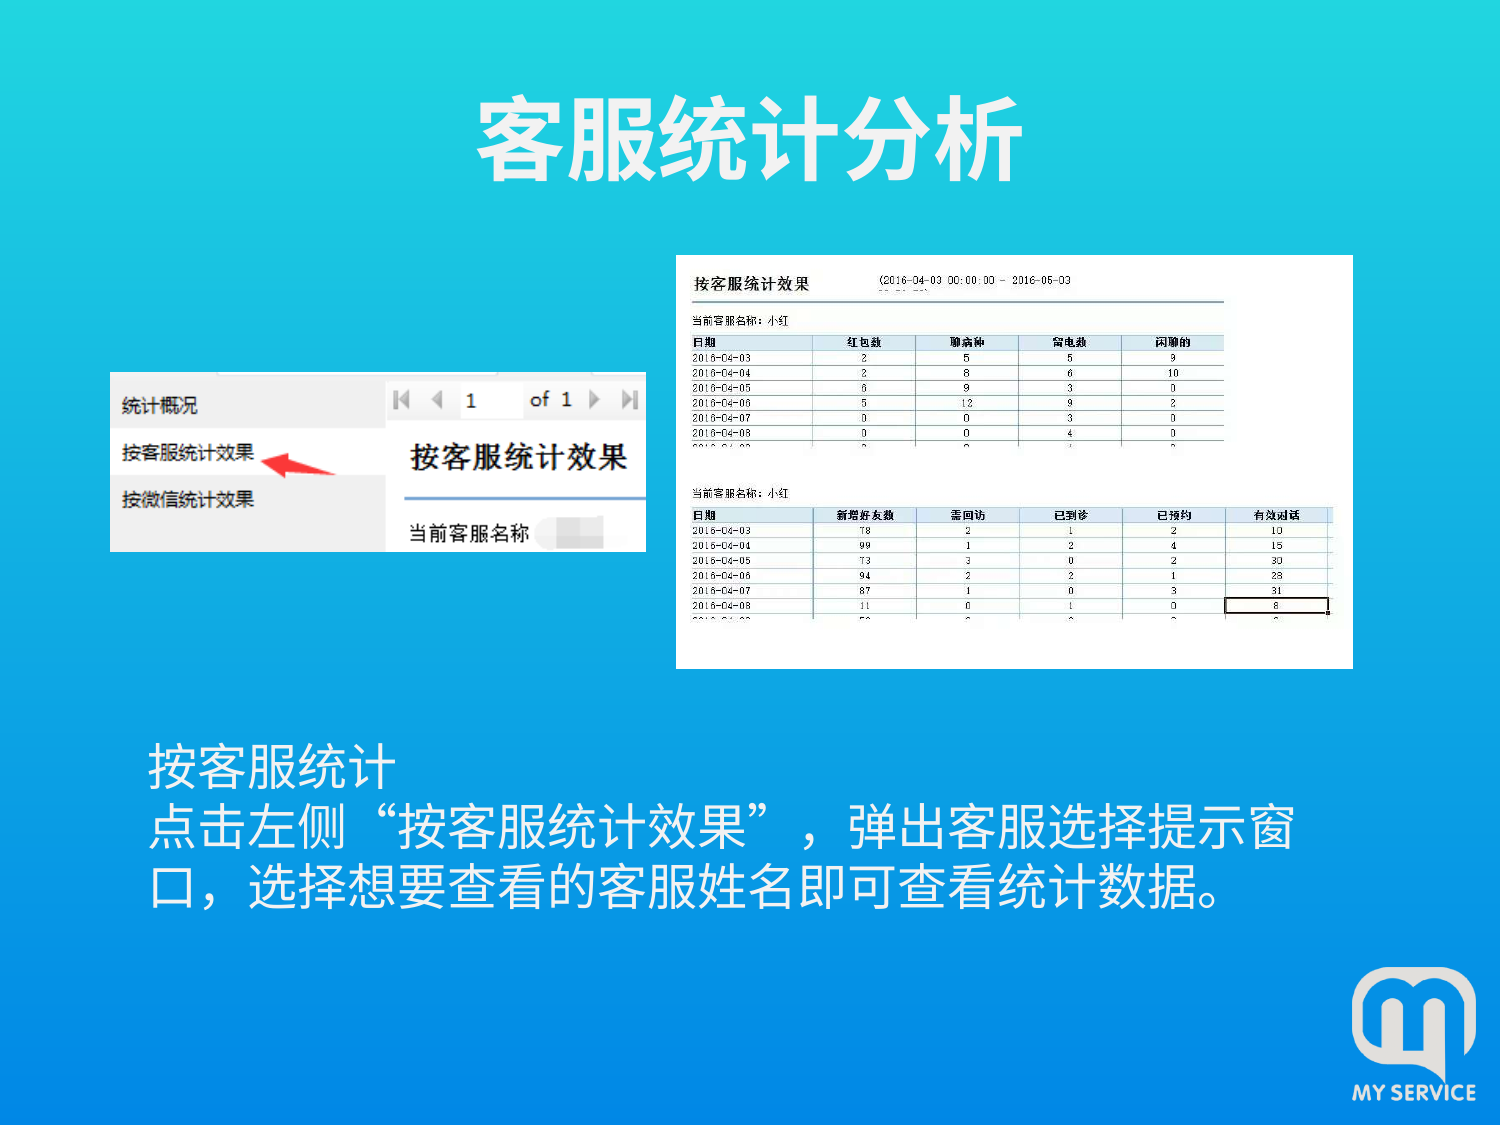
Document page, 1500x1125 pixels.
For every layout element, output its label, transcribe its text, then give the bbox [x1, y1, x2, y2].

picture [1352, 967, 1476, 1107]
text_box 客服统计分析 [74, 42, 1425, 231]
picture [0, 255, 1500, 668]
text_box 按客服统计 点击左侧“按客服统计效果”，弹出客服选择提示窗口，选择想要查看的客服姓名即可查看统计数据。 [132, 727, 1321, 923]
